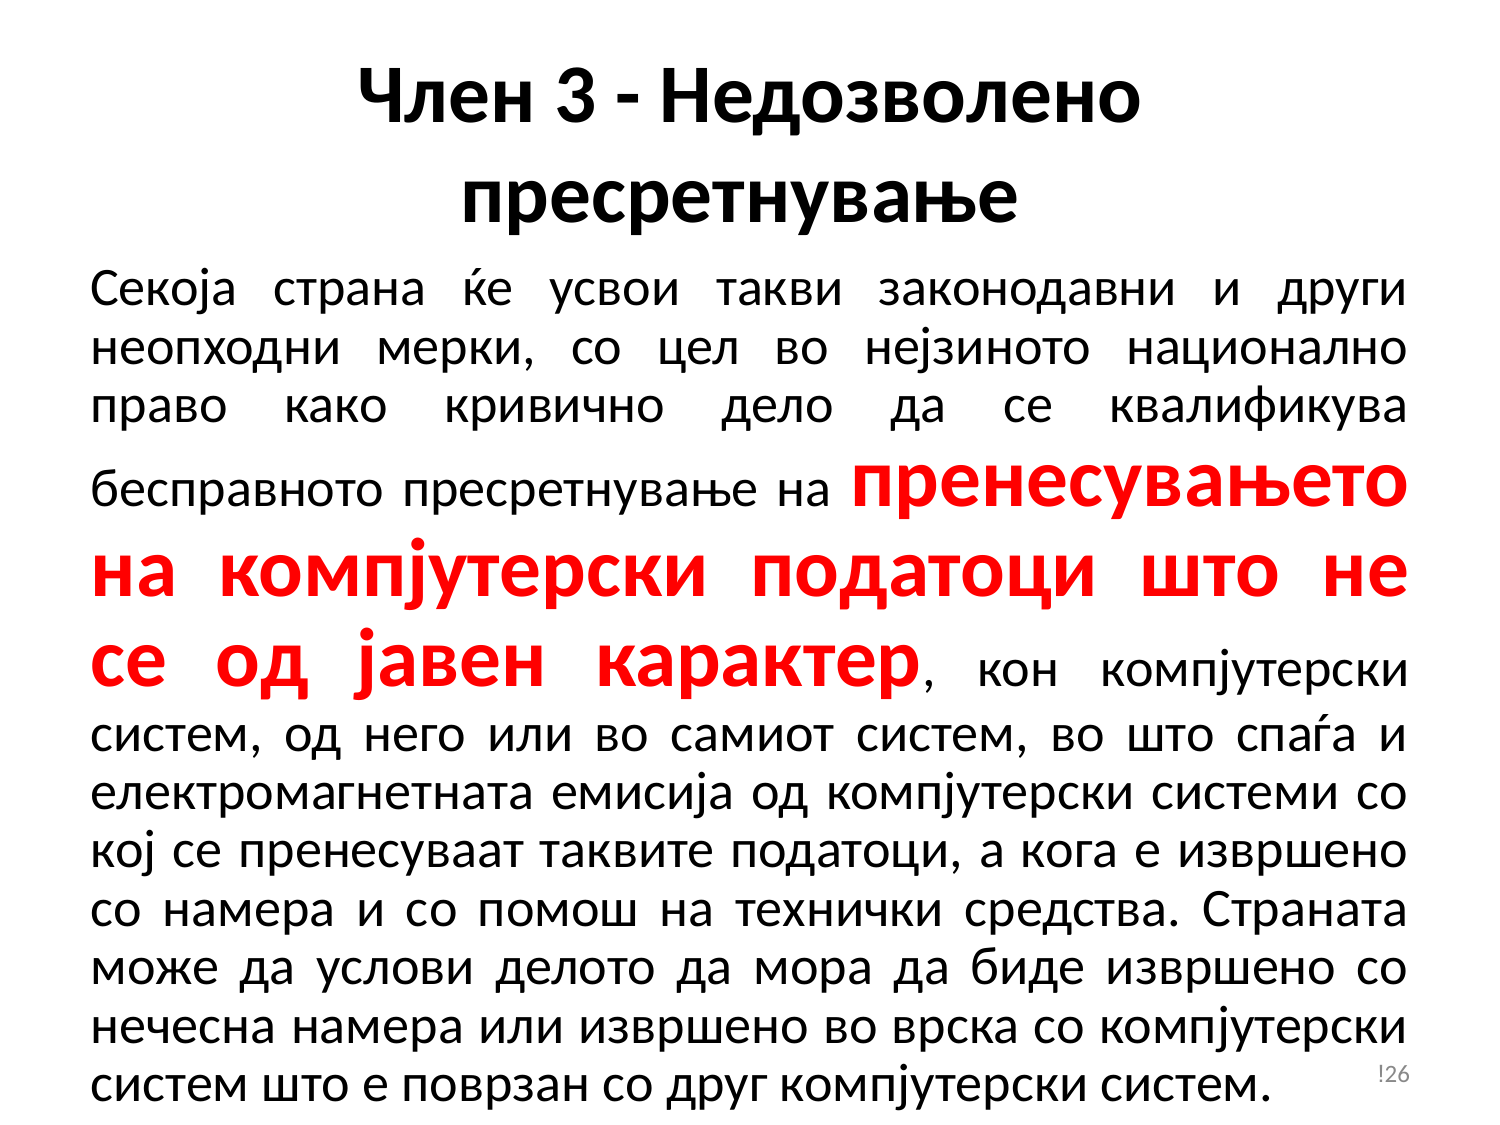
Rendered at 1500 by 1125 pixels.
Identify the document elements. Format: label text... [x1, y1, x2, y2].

slide_number !26 [1074, 1042, 1425, 1103]
title Член 3 - Недозволено пресретнување [75, 45, 1425, 233]
list Секоја страна ќе усвои такви законодавни и други неопходни мерки, со цел во нејзиното национално право како кривично дело да се квалификува бесправното пресретнување на пренесувањето на компјутерски податоци што не се од јавен карактер, кон компјутерски систем, од него или во самиот систем, во што спаѓа и електромагнетната емисија од компјутерски системи со кој се пренесуваат таквите податоци, а кога е извршено со намера и со помош на технички средства. Страната може да услови делото да мора да биде извршено со нечесна намера или извршено во врска со компјутерски систем што е поврзан со друг компјутерски систем. [75, 251, 1425, 994]
